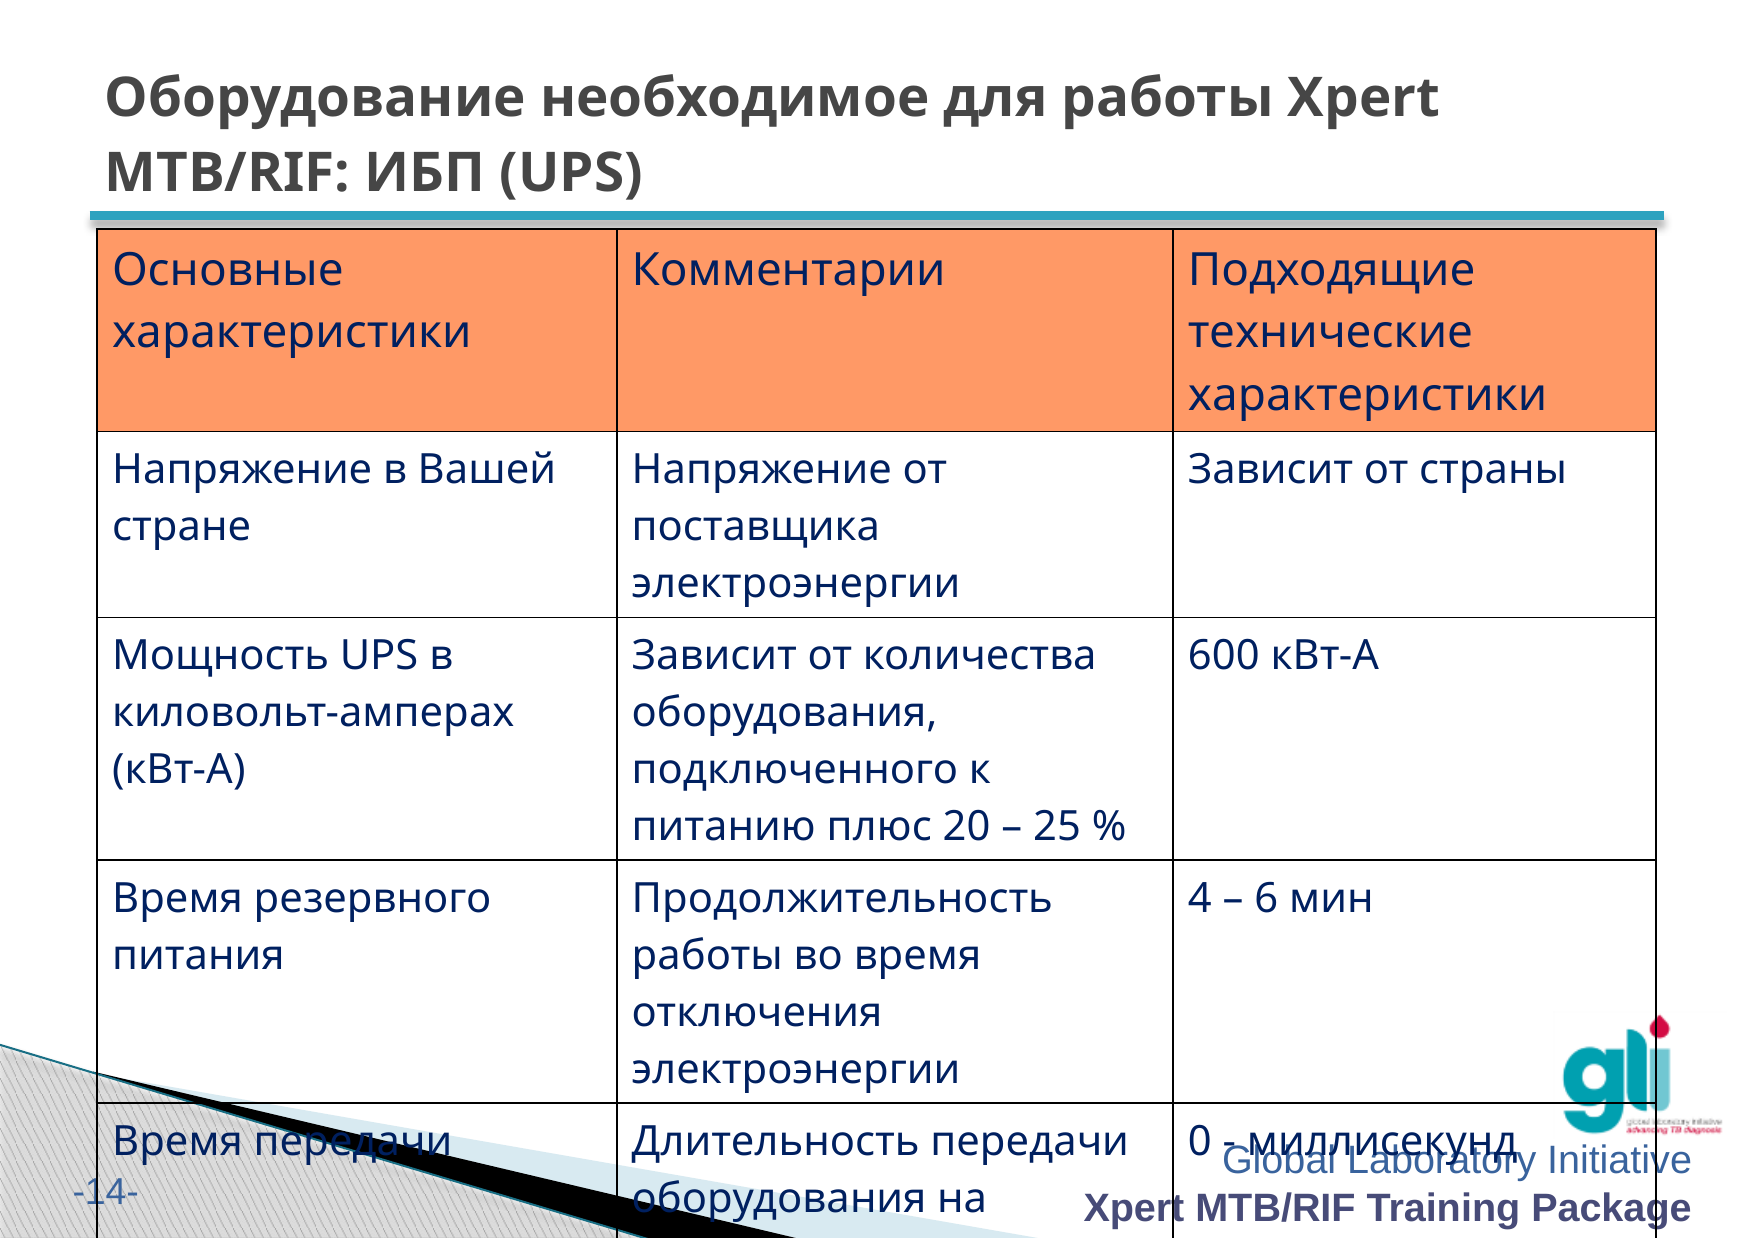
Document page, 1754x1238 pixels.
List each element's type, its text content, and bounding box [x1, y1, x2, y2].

table_header Основные характеристики [98, 230, 616, 431]
table_cell Время резервного питания [98, 861, 616, 1102]
table_cell Напряжение в Вашей стране [98, 432, 616, 617]
title Оборудование необходимое для работы Xpert MTB/RIF: ИБП (UPS) [87, 49, 1666, 216]
table_cell 4 – 6 мин [1174, 861, 1655, 1102]
table_cell Зависит от страны [1174, 432, 1655, 617]
table_cell Время передачи [98, 1104, 616, 1238]
table_cell Напряжение от поставщика электроэнергии [618, 432, 1172, 617]
table_cell 0 - миллисекунд [1174, 1104, 1655, 1238]
table_cell Мощность UPS в киловольт-амперах (кВт-А) [98, 618, 616, 859]
picture [1657, 1011, 1727, 1139]
table_header Комментарии [618, 230, 1172, 431]
table_header Подходящие технические характеристики [1174, 230, 1655, 431]
table_cell Длительность передачи оборудования на питание от аккумулятора [618, 1104, 1172, 1238]
table_cell 600 кВт-А [1174, 618, 1655, 859]
table_cell Зависит от количества оборудования, подключенного к питанию плюс 20 – 25 % [618, 618, 1172, 859]
table_cell Продолжительность работы во время отключения электроэнергии [618, 861, 1172, 1102]
